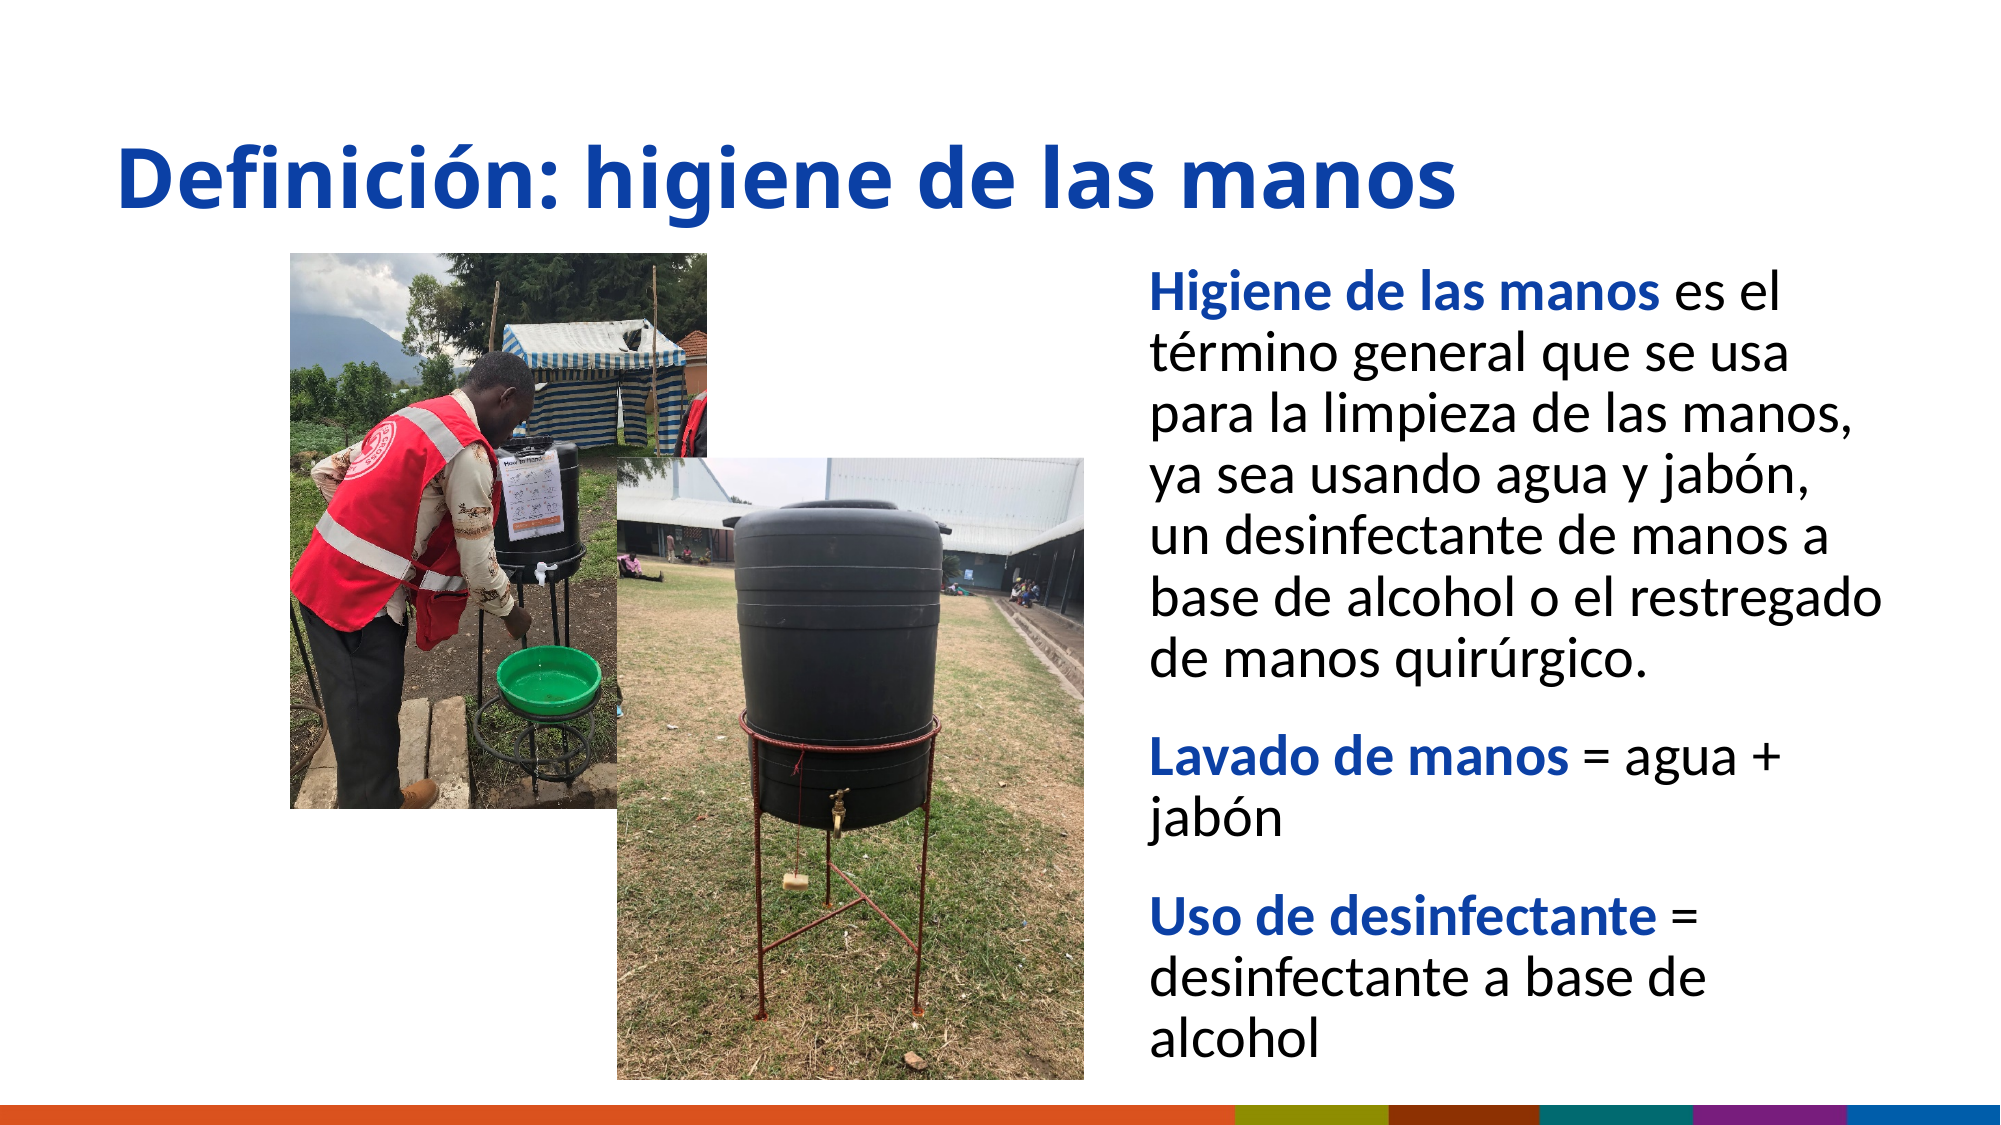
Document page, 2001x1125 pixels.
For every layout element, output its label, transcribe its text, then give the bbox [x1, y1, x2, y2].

list Higiene de las manos es el término general que se usa para la limpieza de las manos, ya sea usando agua y jabón, un desinfectante de manos a base de alcohol o el restregado de manos quirúrgico. Lavado de manos = agua + jabón Uso de desinfectante = desinfectante a base de alcohol [1134, 253, 1900, 985]
picture [289, 253, 1162, 1079]
picture [0, 1105, 2000, 1125]
title Definición: higiene de las manos [99, 45, 1900, 233]
